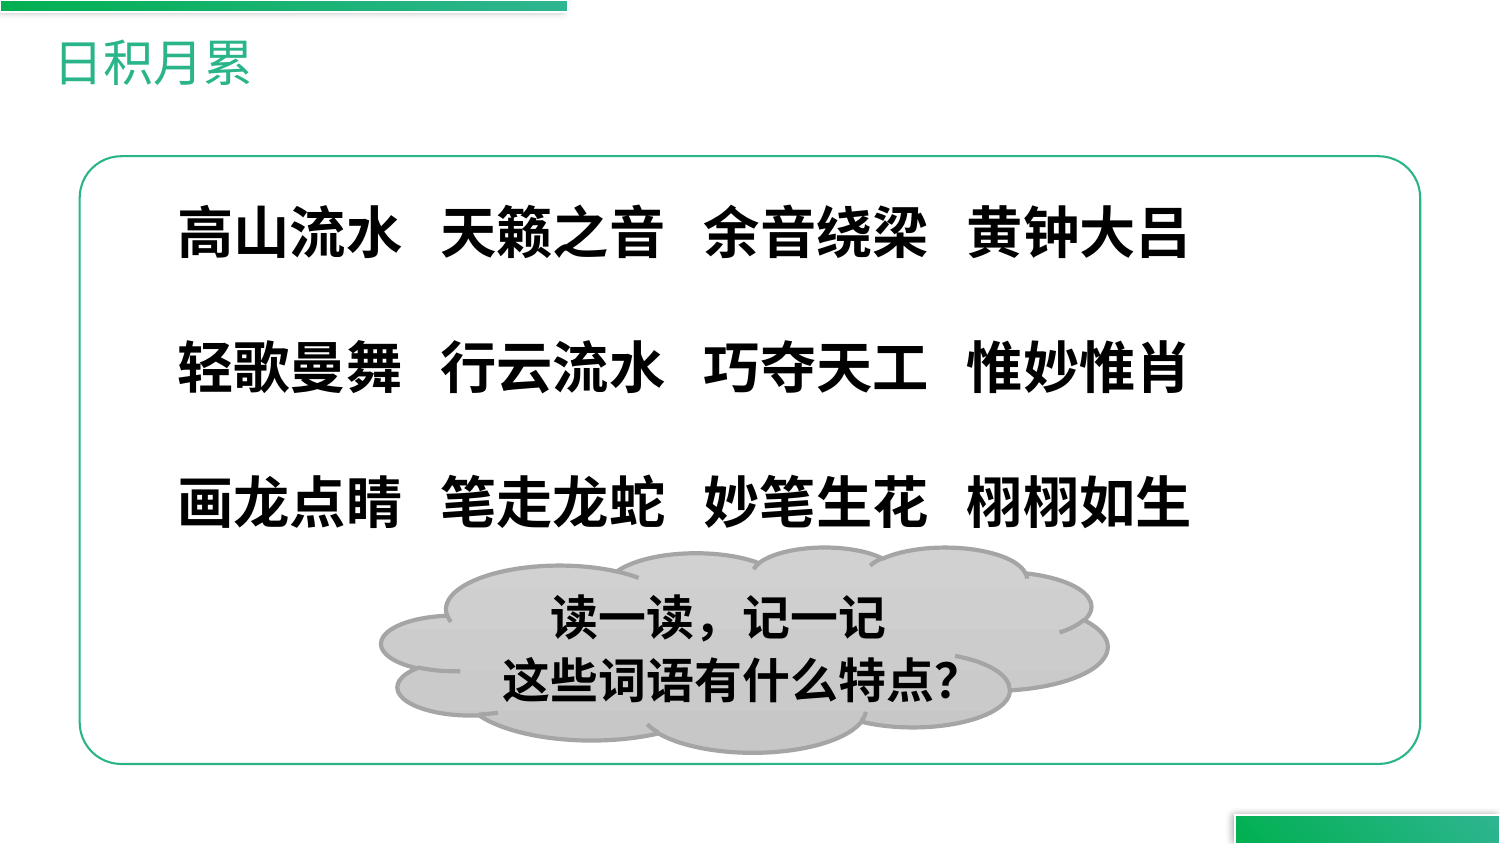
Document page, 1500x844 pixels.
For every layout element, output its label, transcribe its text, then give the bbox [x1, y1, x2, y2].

text_box 读一读，记一记 这些词语有什么特点？ [380, 546, 1109, 754]
list 日积月累 [41, 32, 382, 94]
text_box 高山流水 天籁之音 余音绕梁 黄钟大吕 轻歌曼舞 行云流水 巧夺天工 惟妙惟肖 画龙点睛 笔走龙蛇 妙笔生花 栩栩如生 [166, 124, 1352, 541]
